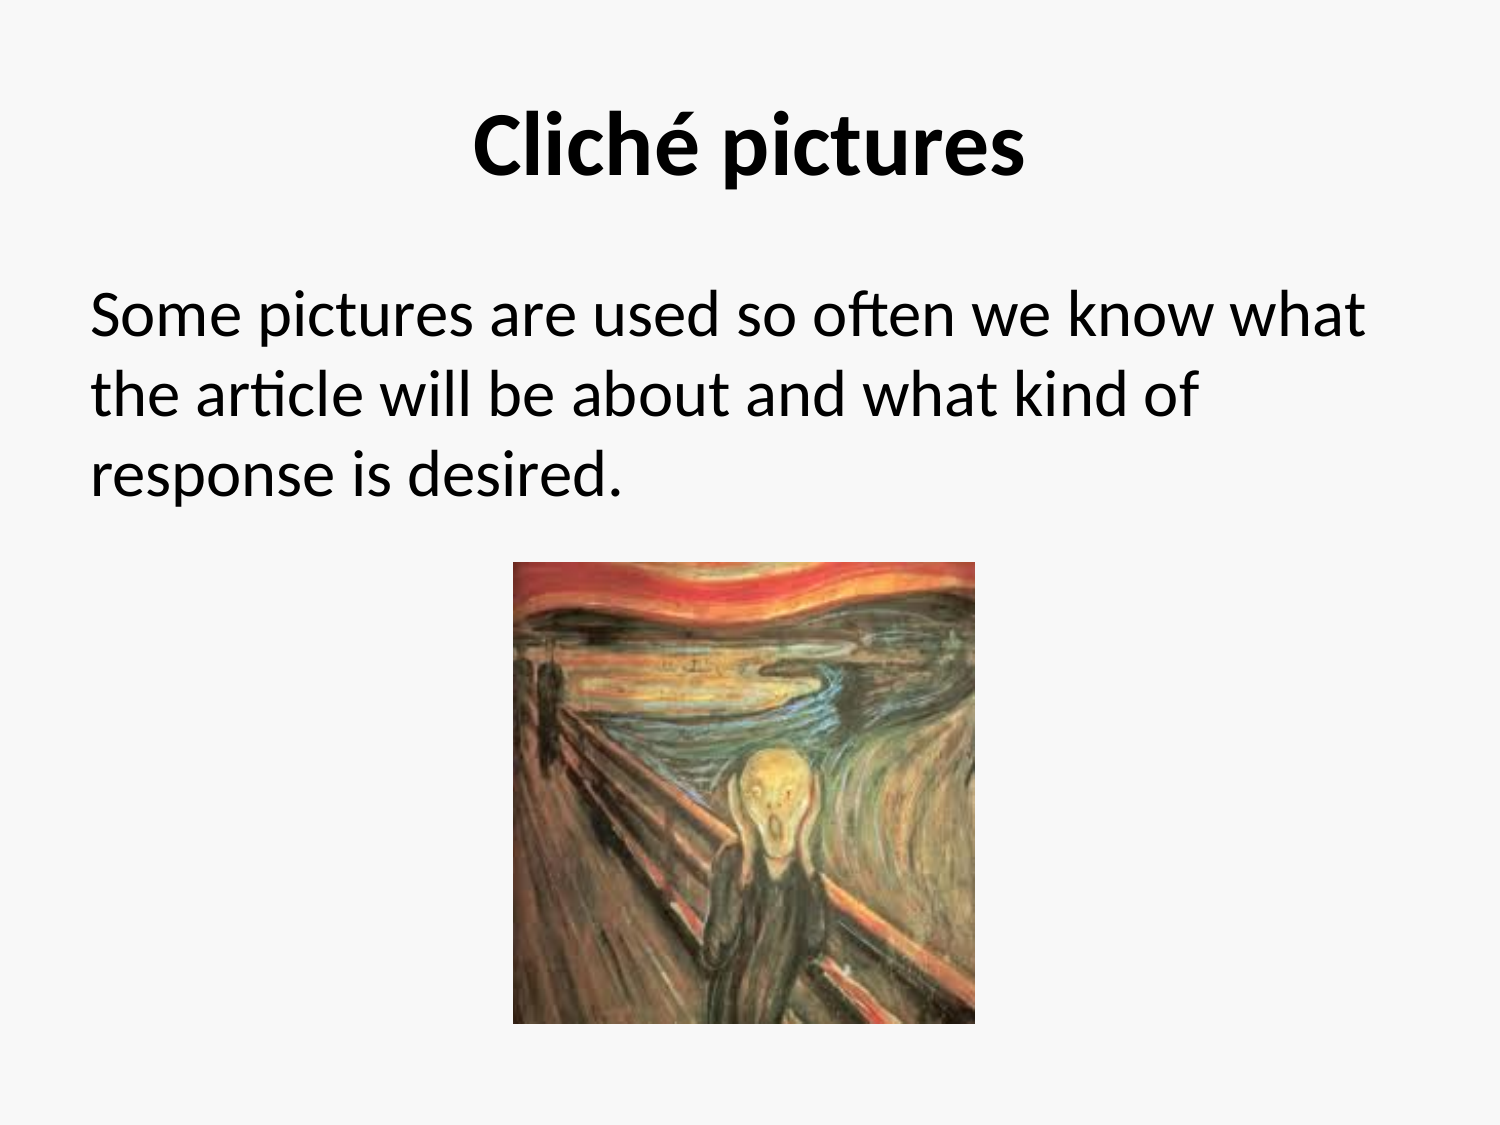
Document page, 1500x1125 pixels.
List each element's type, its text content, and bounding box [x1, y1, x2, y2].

title Cliché pictures [75, 45, 1425, 233]
list Some pictures are used so often we know what the article will be about and what kind of response is desired. [75, 262, 1425, 1005]
picture [513, 562, 975, 1024]
